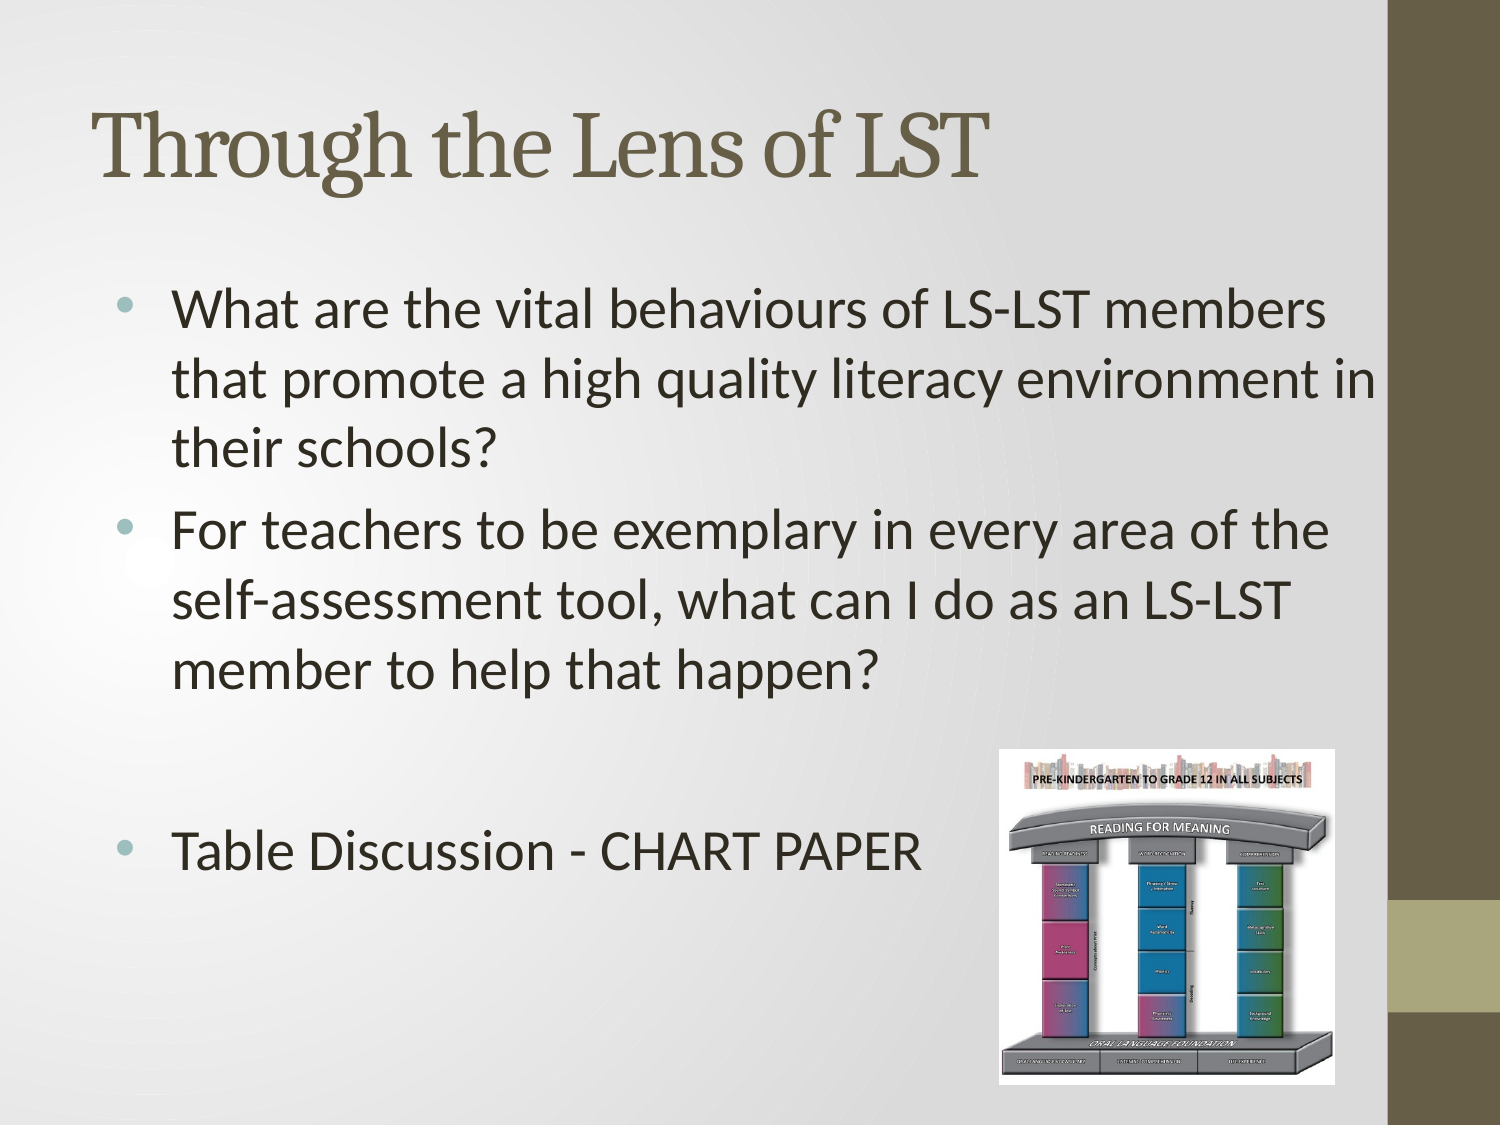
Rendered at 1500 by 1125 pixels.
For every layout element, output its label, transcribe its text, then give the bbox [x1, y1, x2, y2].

list What are the vital behaviours of LS-LST members that promote a high quality literacy environment in their schools? For teachers to be exemplary in every area of the self-assessment tool, what can I do as an LS-LST member to help that happen? Table Discussion - CHART PAPER [99, 262, 1400, 938]
picture [999, 749, 1336, 1086]
title Through the Lens of LST [75, 45, 1325, 233]
